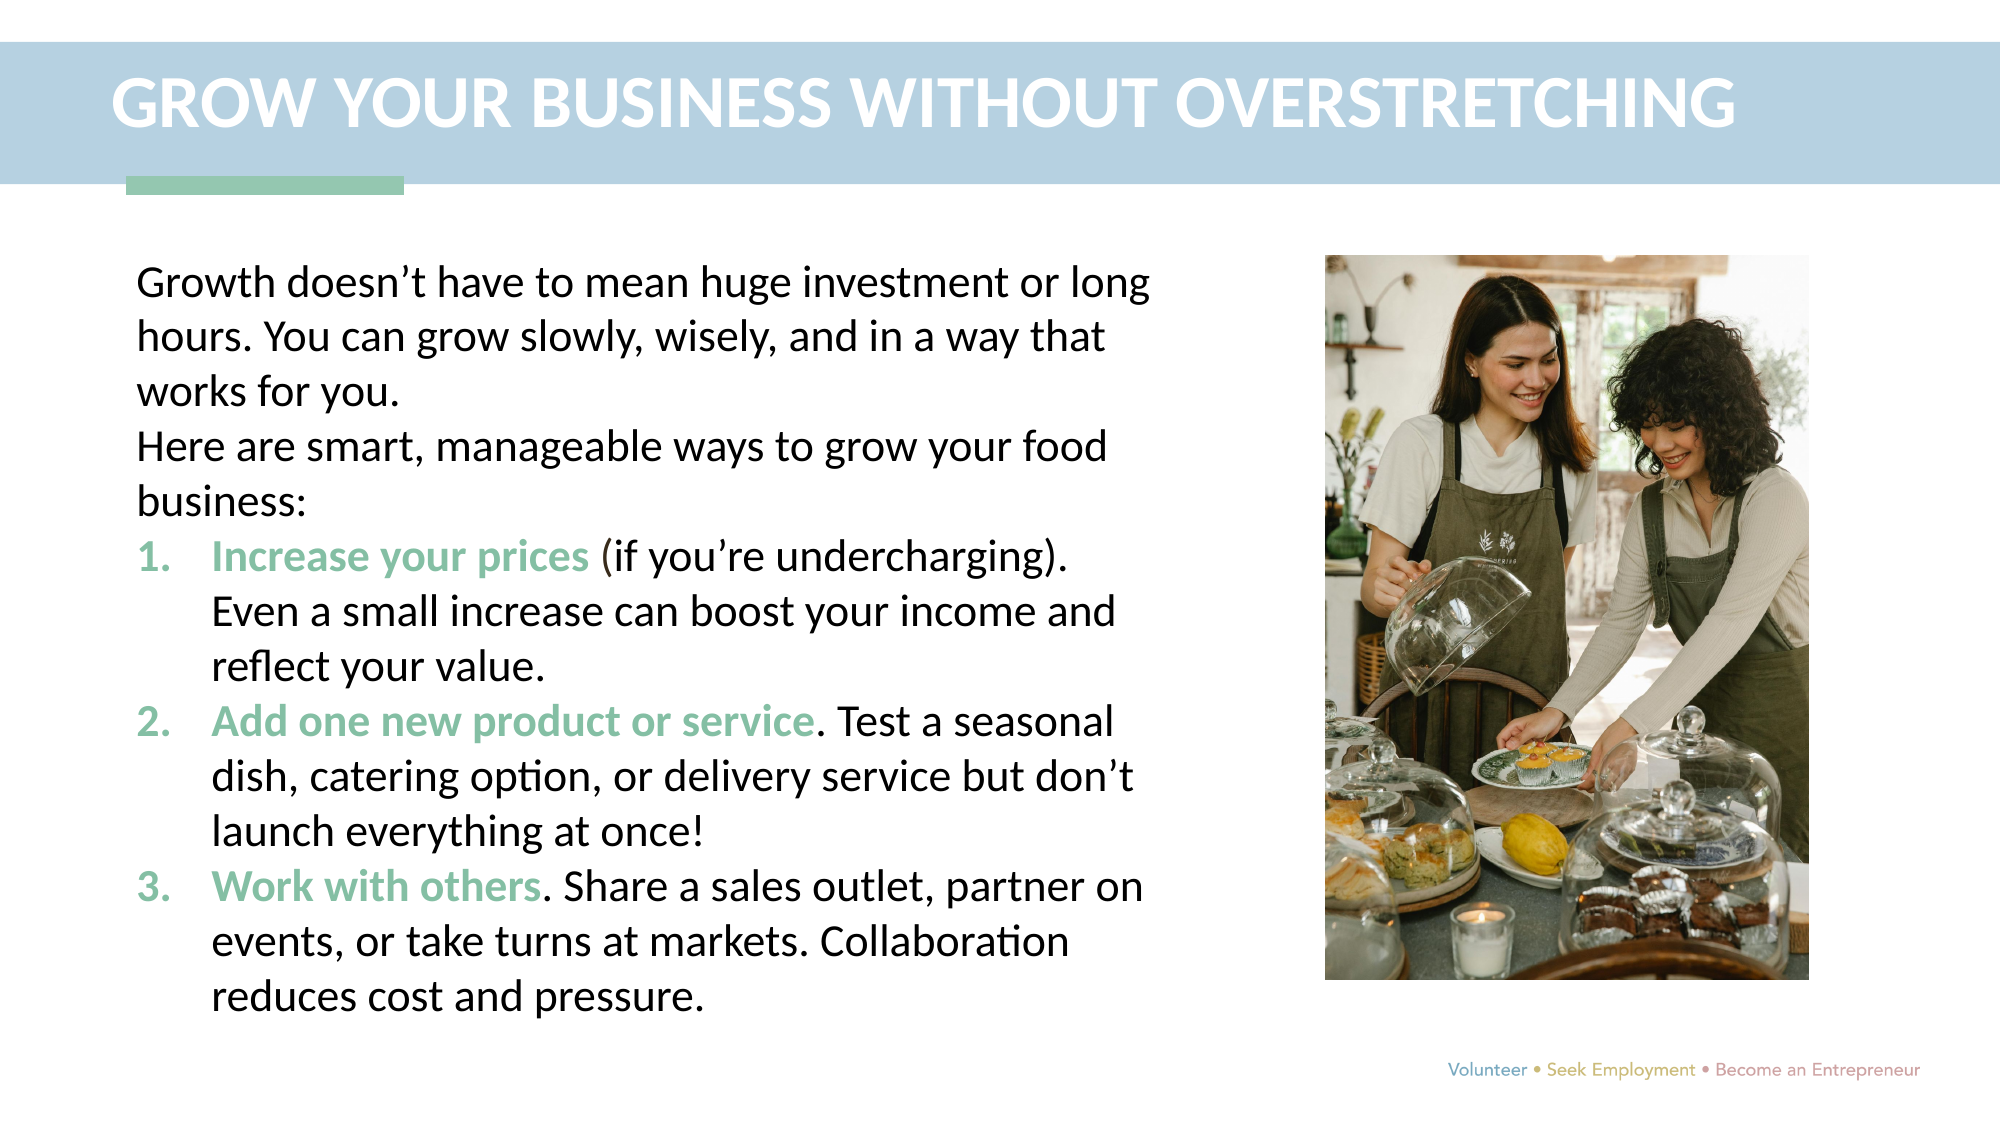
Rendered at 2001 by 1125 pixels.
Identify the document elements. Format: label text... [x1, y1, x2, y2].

picture [1324, 255, 1809, 980]
list GROW YOUR BUSINESS WITHOUT OVERSTRETCHING [96, 94, 1886, 213]
picture [1418, 1046, 1971, 1103]
text_box Growth doesn’t have to mean huge investment or long hours. You can grow slowly, wisely, and in a way that works for you. Here are smart, manageable ways to grow your food business: Increase your prices (if you’re undercharging). Even a small increase can boost your income and reflect your value. Add one new product or service. Test a seasonal dish, catering option, or delivery service but don’t launch everything at once! Work with others. Share a sales outlet, partner on events, or take turns at markets. Collaboration reduces cost and pressure. [121, 243, 1172, 1029]
text_box [95, 239, 1827, 785]
